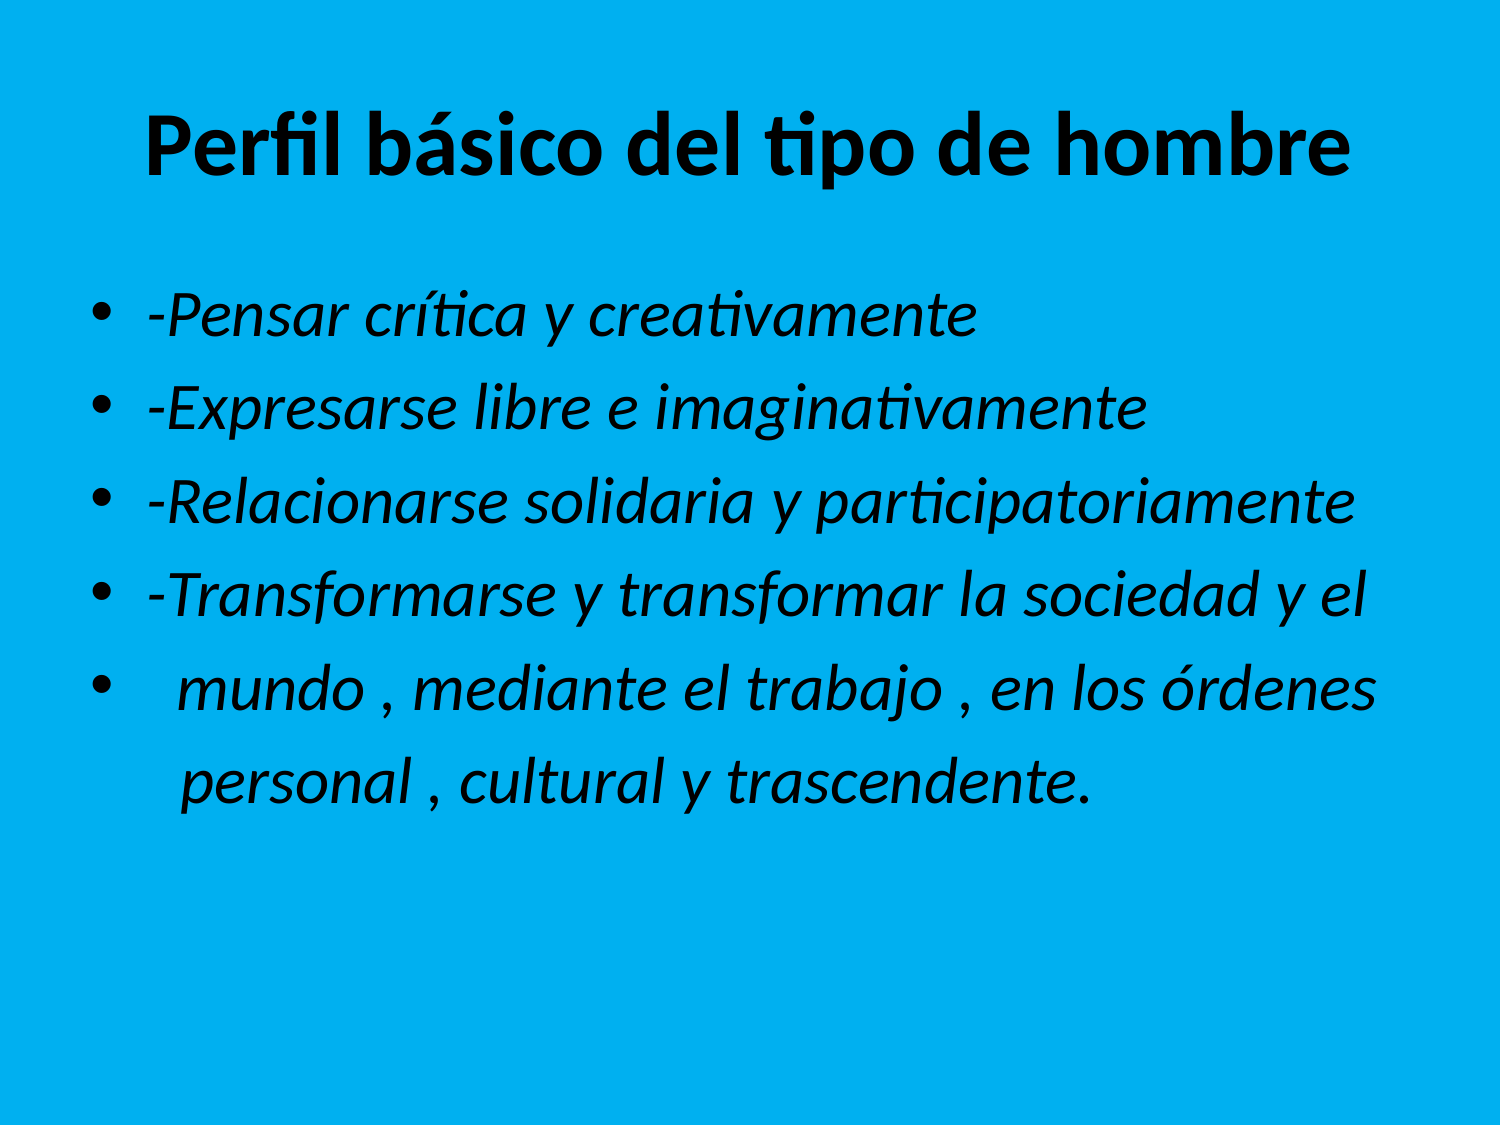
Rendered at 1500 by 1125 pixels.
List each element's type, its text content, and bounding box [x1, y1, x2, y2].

list -Pensar crítica y creativamente -Expresarse libre e imaginativamente -Relacionarse solidaria y participatoriamente -Transformarse y transformar la sociedad y el mundo , mediante el trabajo , en los órdenes personal , cultural y trascendente. [75, 262, 1425, 1005]
title Perfil básico del tipo de hombre [75, 45, 1425, 233]
